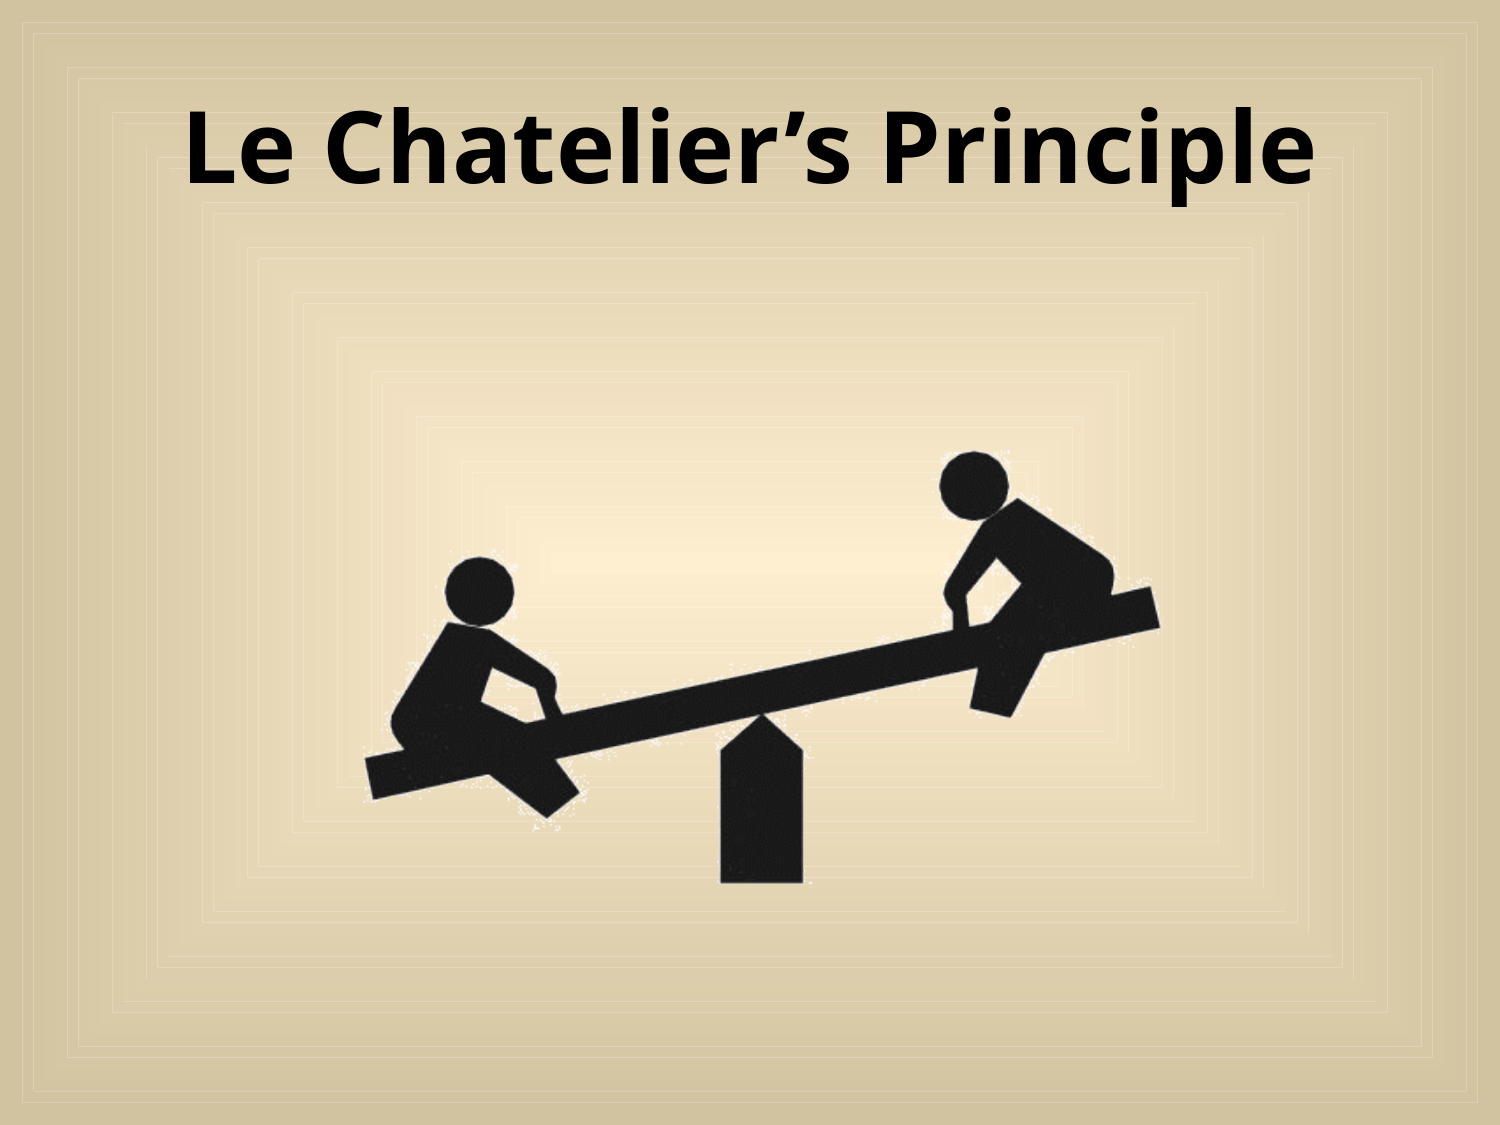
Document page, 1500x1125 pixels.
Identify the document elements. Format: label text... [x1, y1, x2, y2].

title Le Chatelier’s Principle [112, 49, 1388, 238]
picture [362, 449, 1163, 887]
